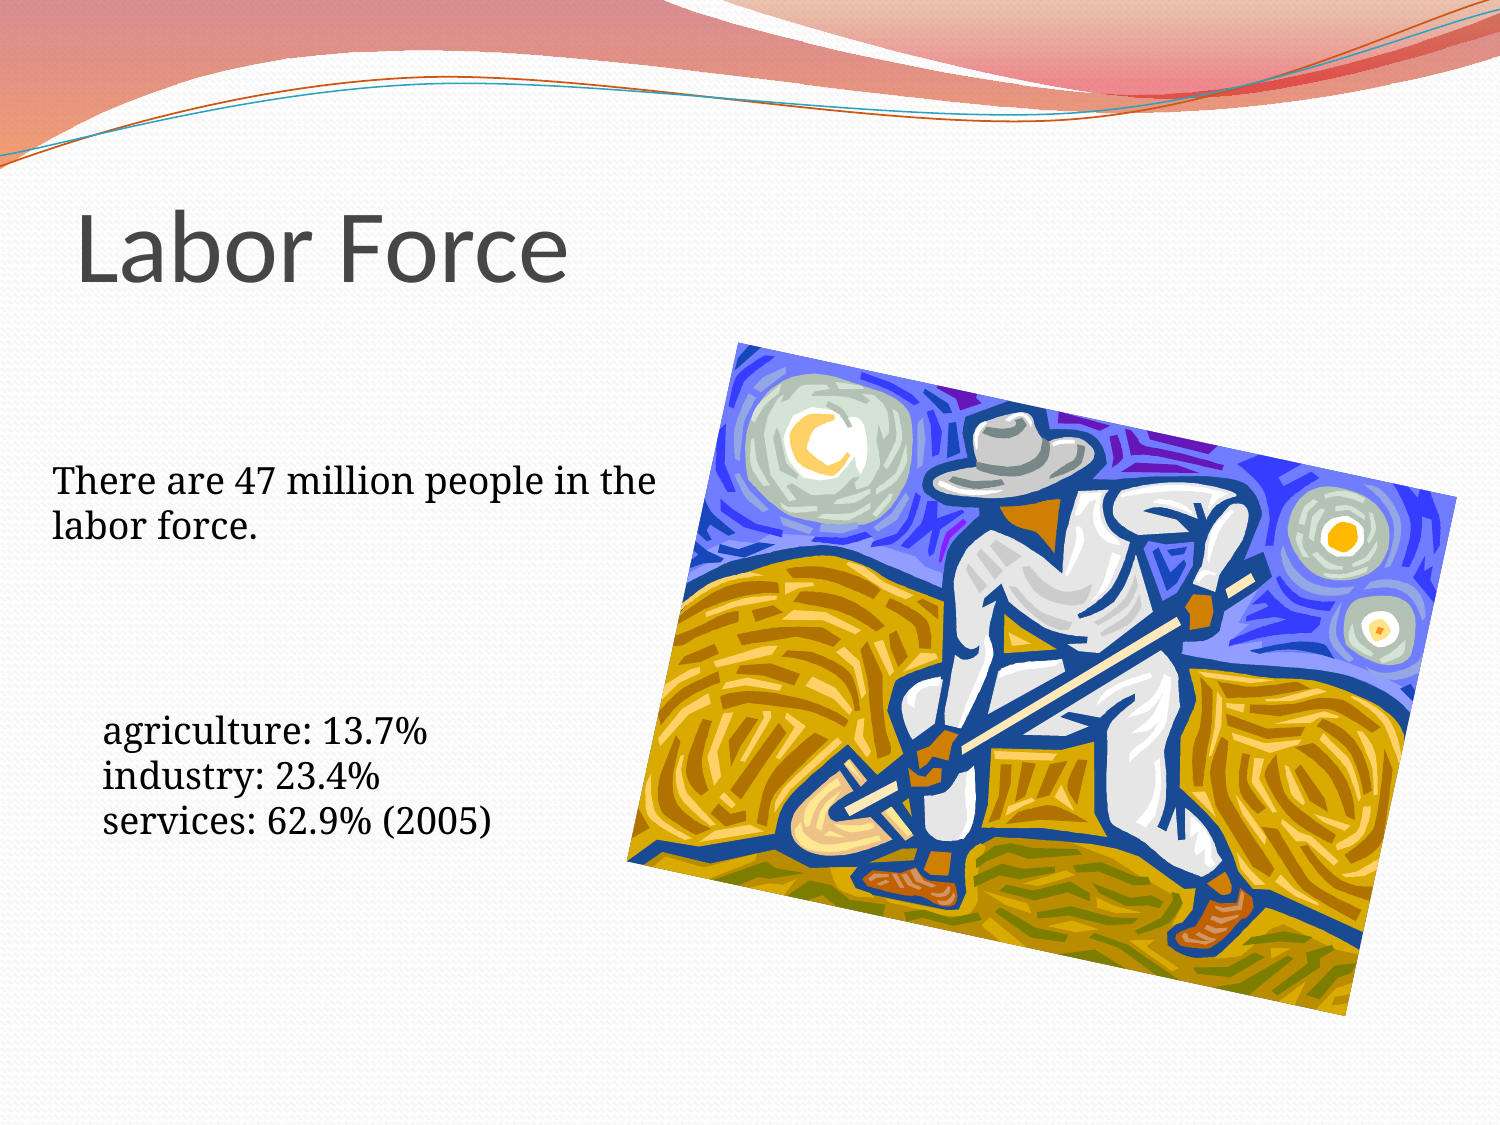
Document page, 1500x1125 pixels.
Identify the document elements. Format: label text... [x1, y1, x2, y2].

text_box There are 47 million people in the labor force. [37, 449, 666, 555]
text_box agriculture: 13.7% industry: 23.4% services: 62.9% (2005) [87, 699, 666, 850]
title Labor Force [75, 115, 1438, 303]
picture [673, 409, 1418, 954]
